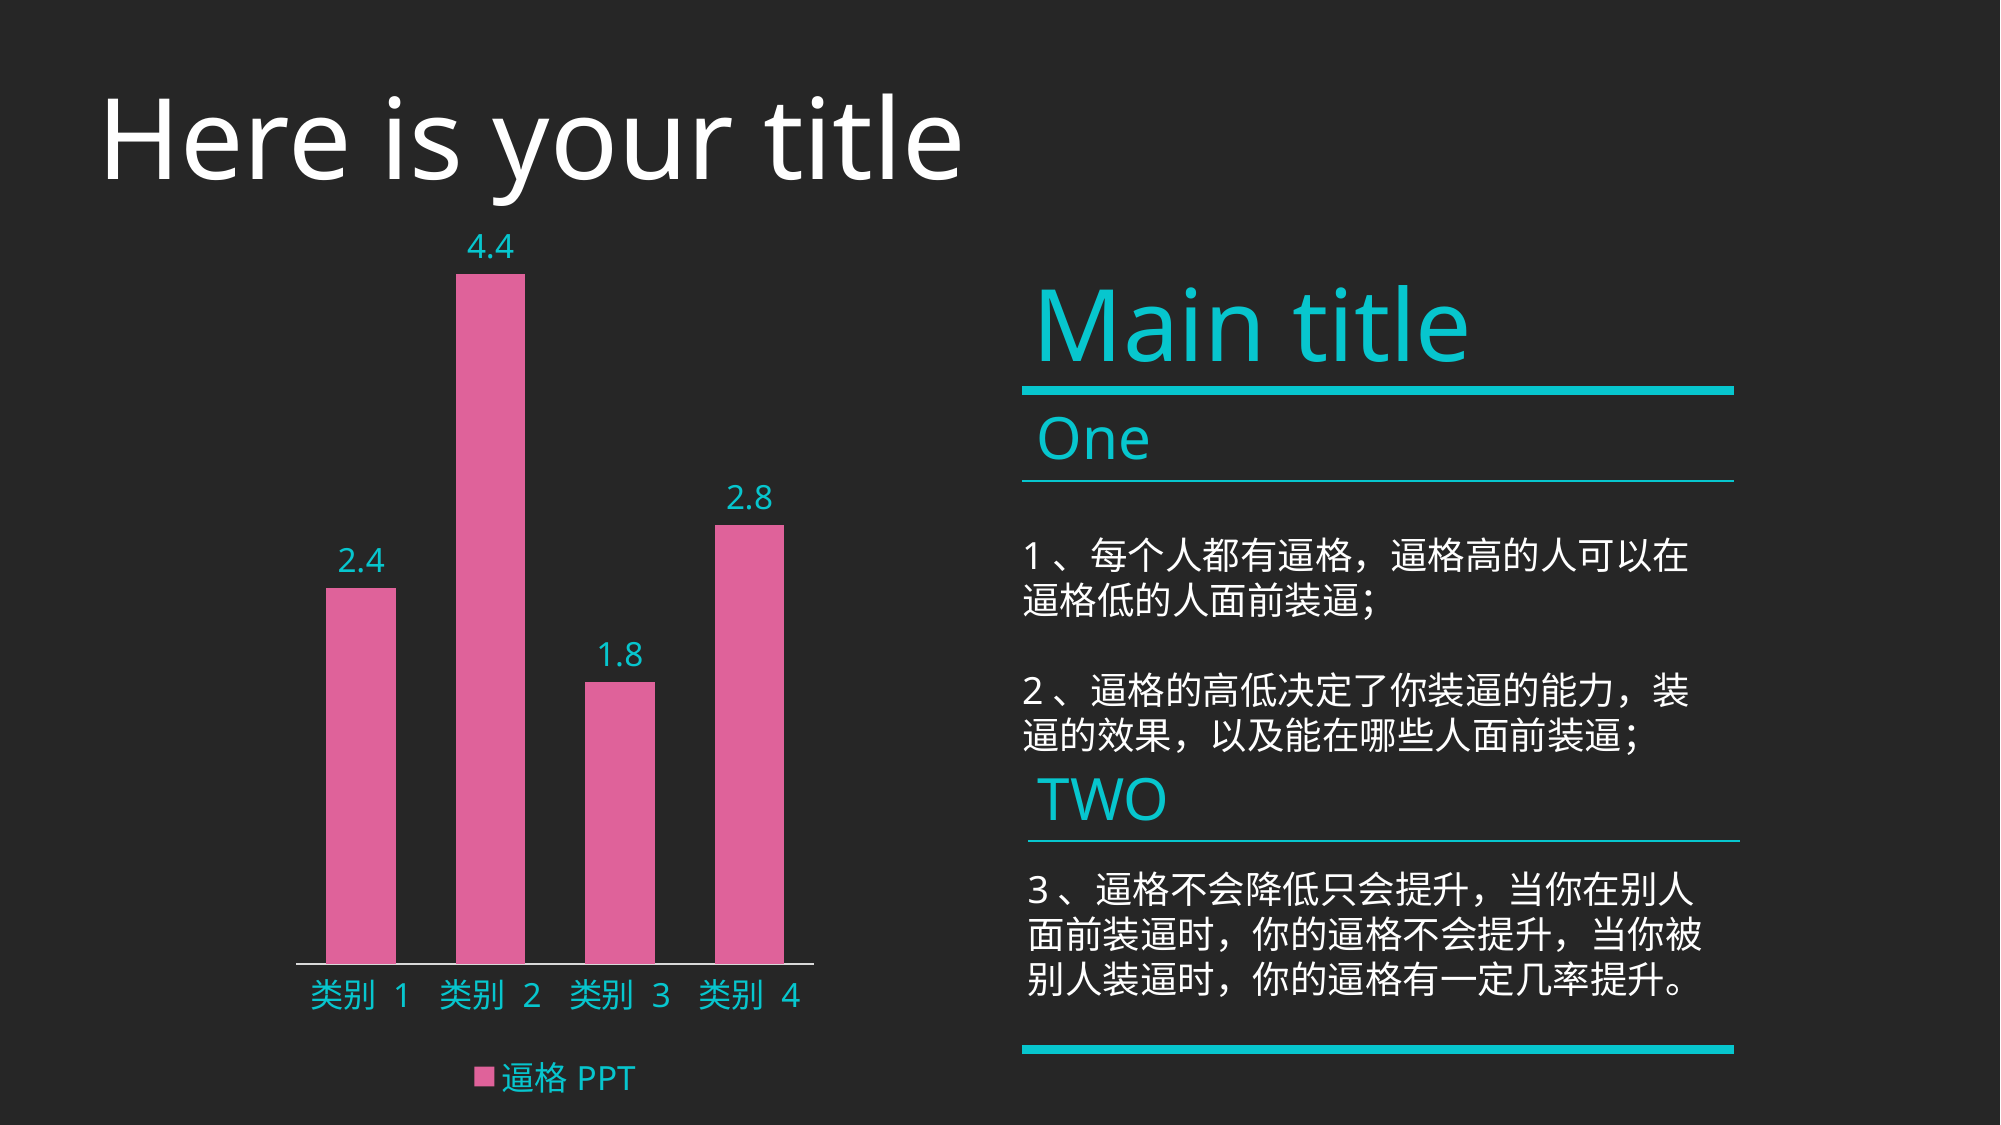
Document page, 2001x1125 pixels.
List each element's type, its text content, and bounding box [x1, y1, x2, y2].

chart [285, 161, 825, 1107]
text_box One [1021, 394, 1166, 480]
text_box 1、每个人都有逼格，逼格高的人可以在逼格低的人面前装逼； 2、逼格的高低决定了你装逼的能力，装逼的效果，以及能在哪些人面前装逼； [1007, 524, 1719, 764]
text_box Main title [1017, 253, 1488, 389]
text_box Here is your title [82, 60, 982, 210]
text_box TWO [1022, 754, 1185, 840]
text_box 3、逼格不会降低只会提升，当你在别人面前装逼时，你的逼格不会提升，当你被别人装逼时，你的逼格有一定几率提升。 [1012, 858, 1719, 1009]
